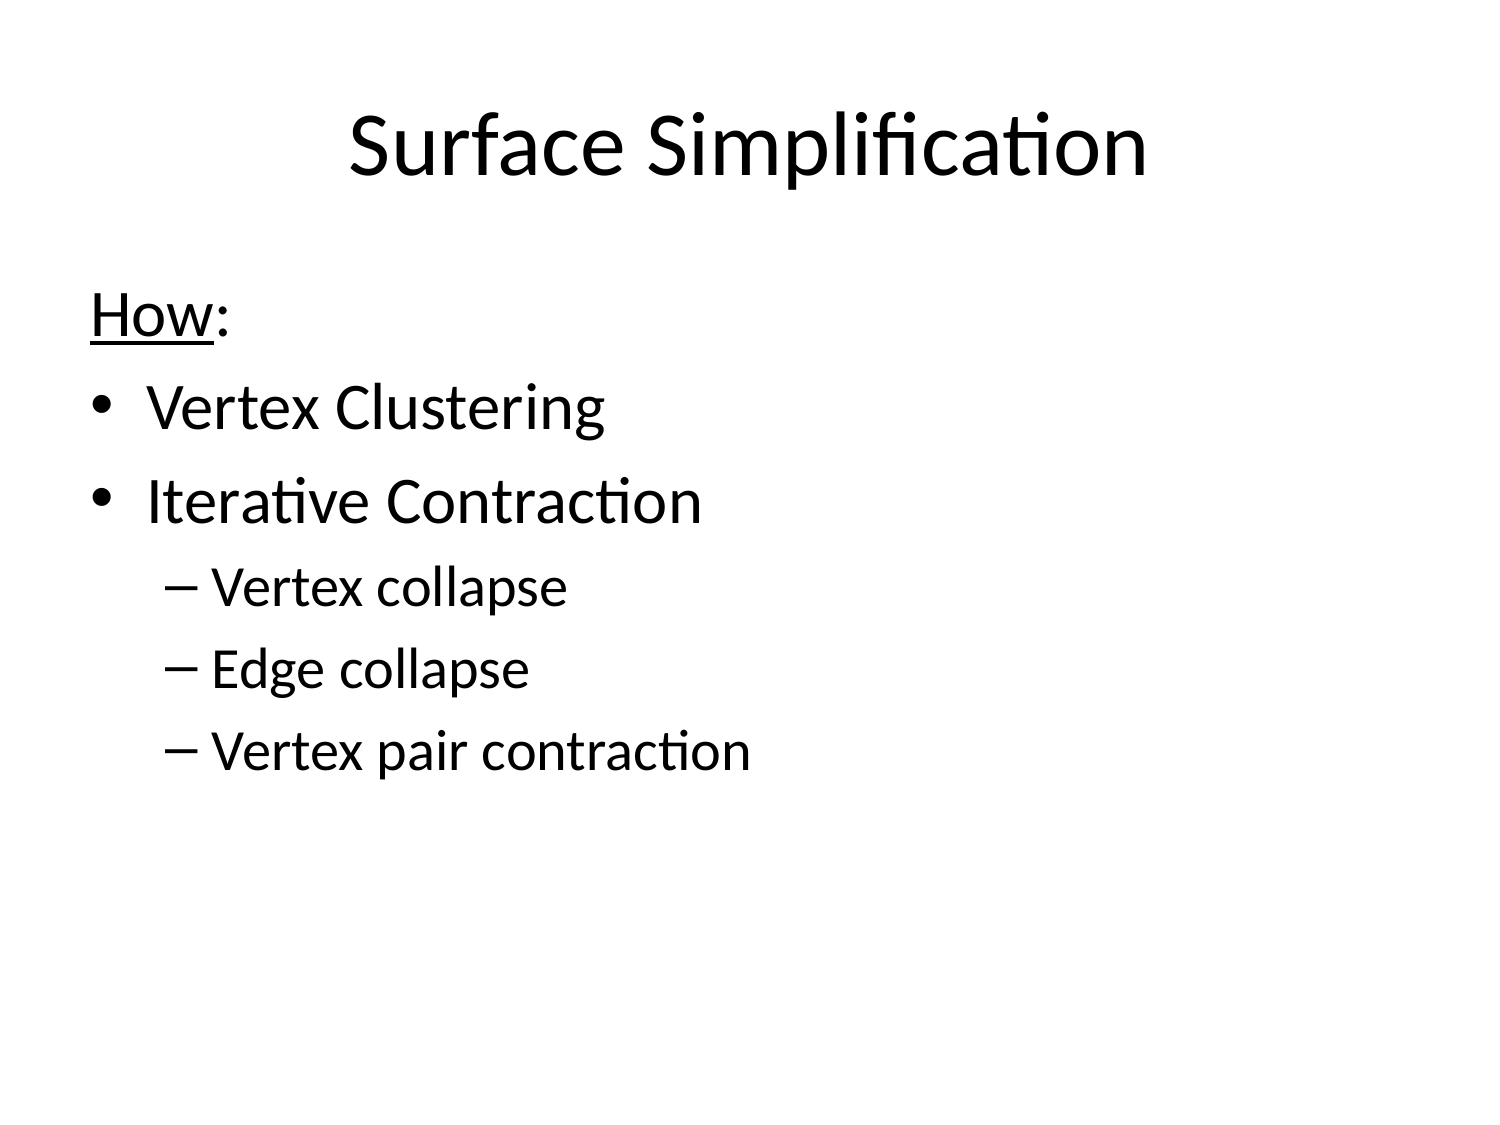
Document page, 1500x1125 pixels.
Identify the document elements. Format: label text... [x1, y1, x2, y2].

list How: Vertex Clustering Iterative Contraction Vertex collapse Edge collapse Vertex pair contraction [75, 262, 1425, 1005]
title Surface Simplification [75, 45, 1425, 233]
